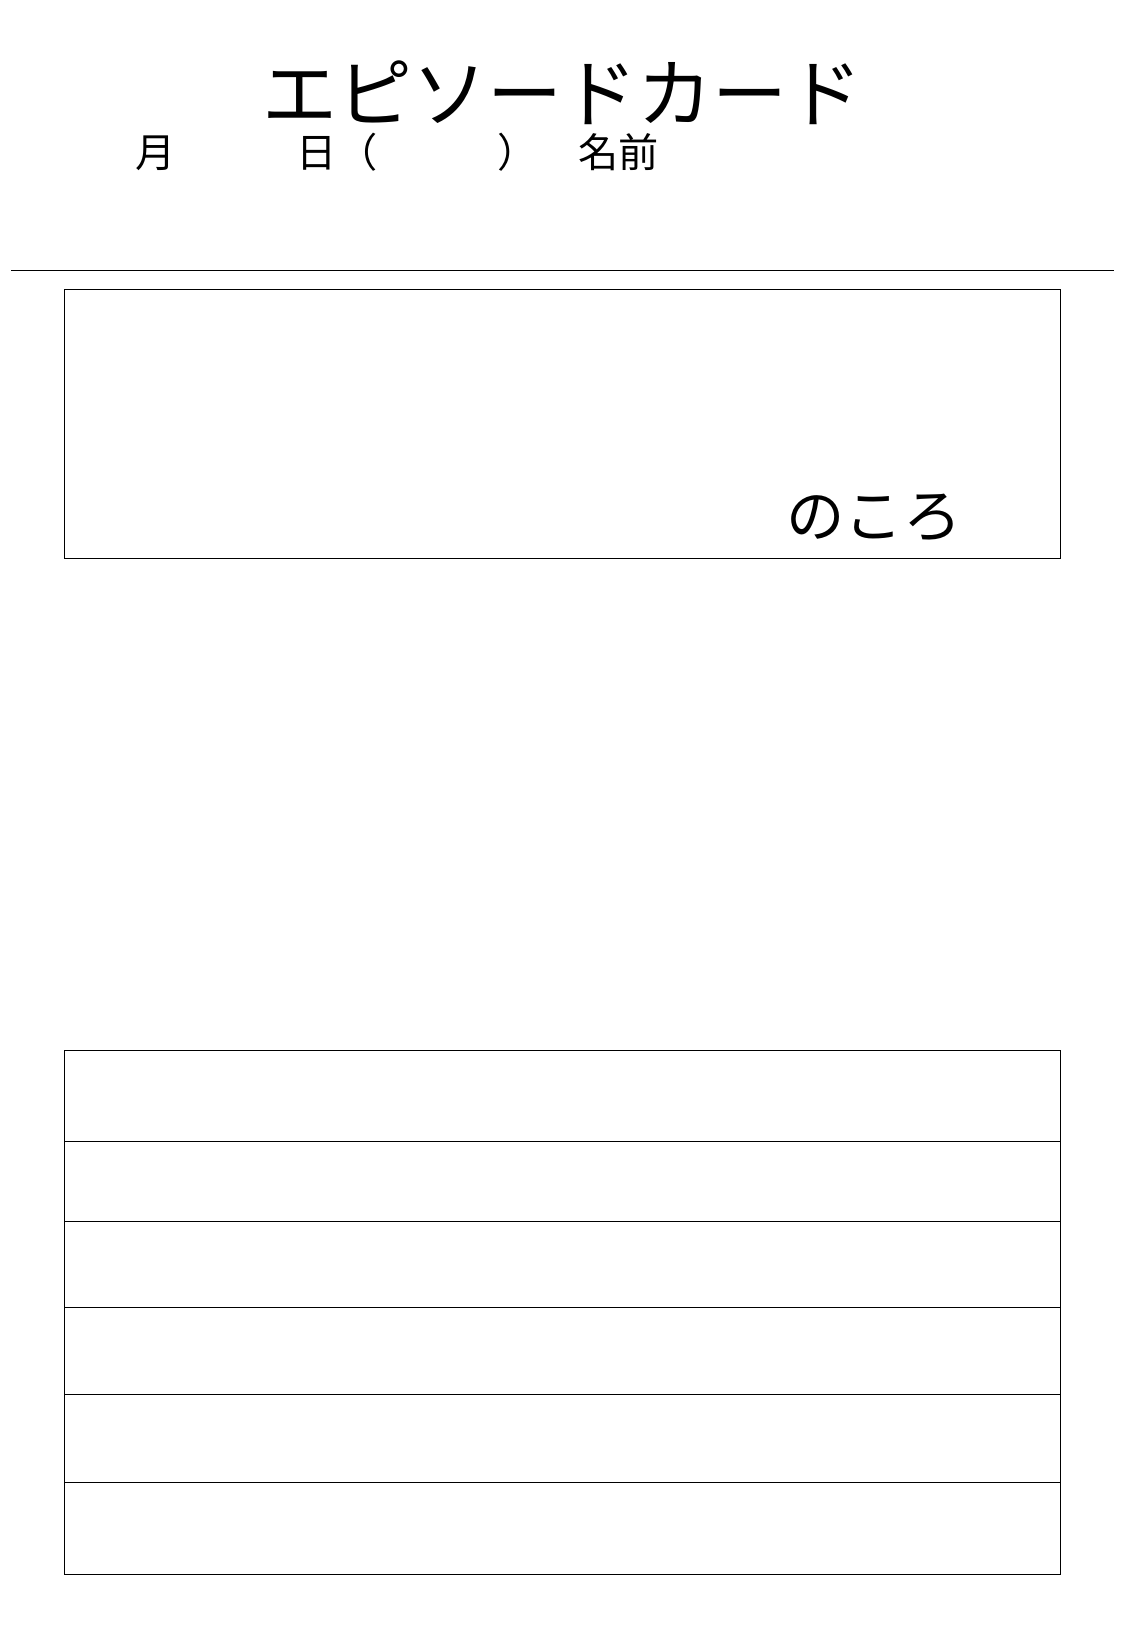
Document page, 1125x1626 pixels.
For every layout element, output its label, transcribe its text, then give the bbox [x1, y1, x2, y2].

text_box [64, 1309, 1061, 1394]
title エピソードカード [84, 0, 1041, 125]
text_box [64, 1142, 1061, 1221]
text_box [64, 1222, 1061, 1307]
text_box [64, 1050, 1061, 1141]
text_box 月 日（ ） 名前 [0, 125, 1125, 271]
text_box [64, 1484, 1061, 1575]
text_box [64, 1395, 1061, 1482]
text_box のころ [64, 289, 1061, 559]
